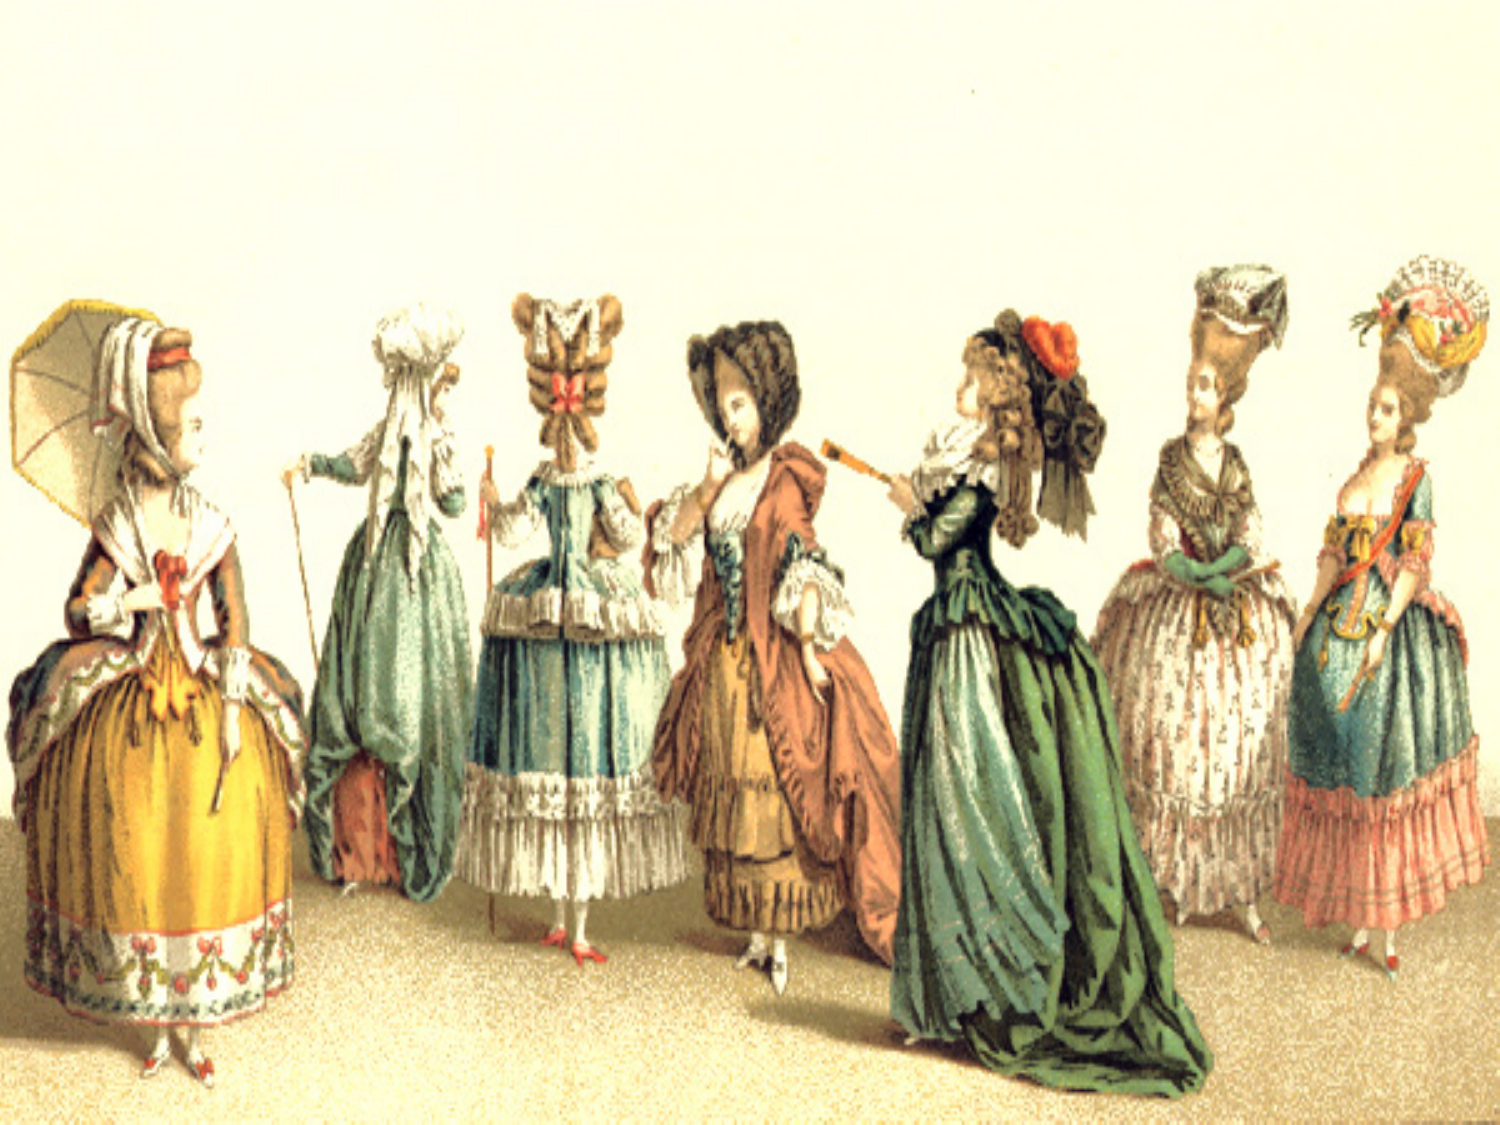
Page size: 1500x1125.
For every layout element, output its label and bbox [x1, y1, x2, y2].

list [0, 0, 1500, 1125]
